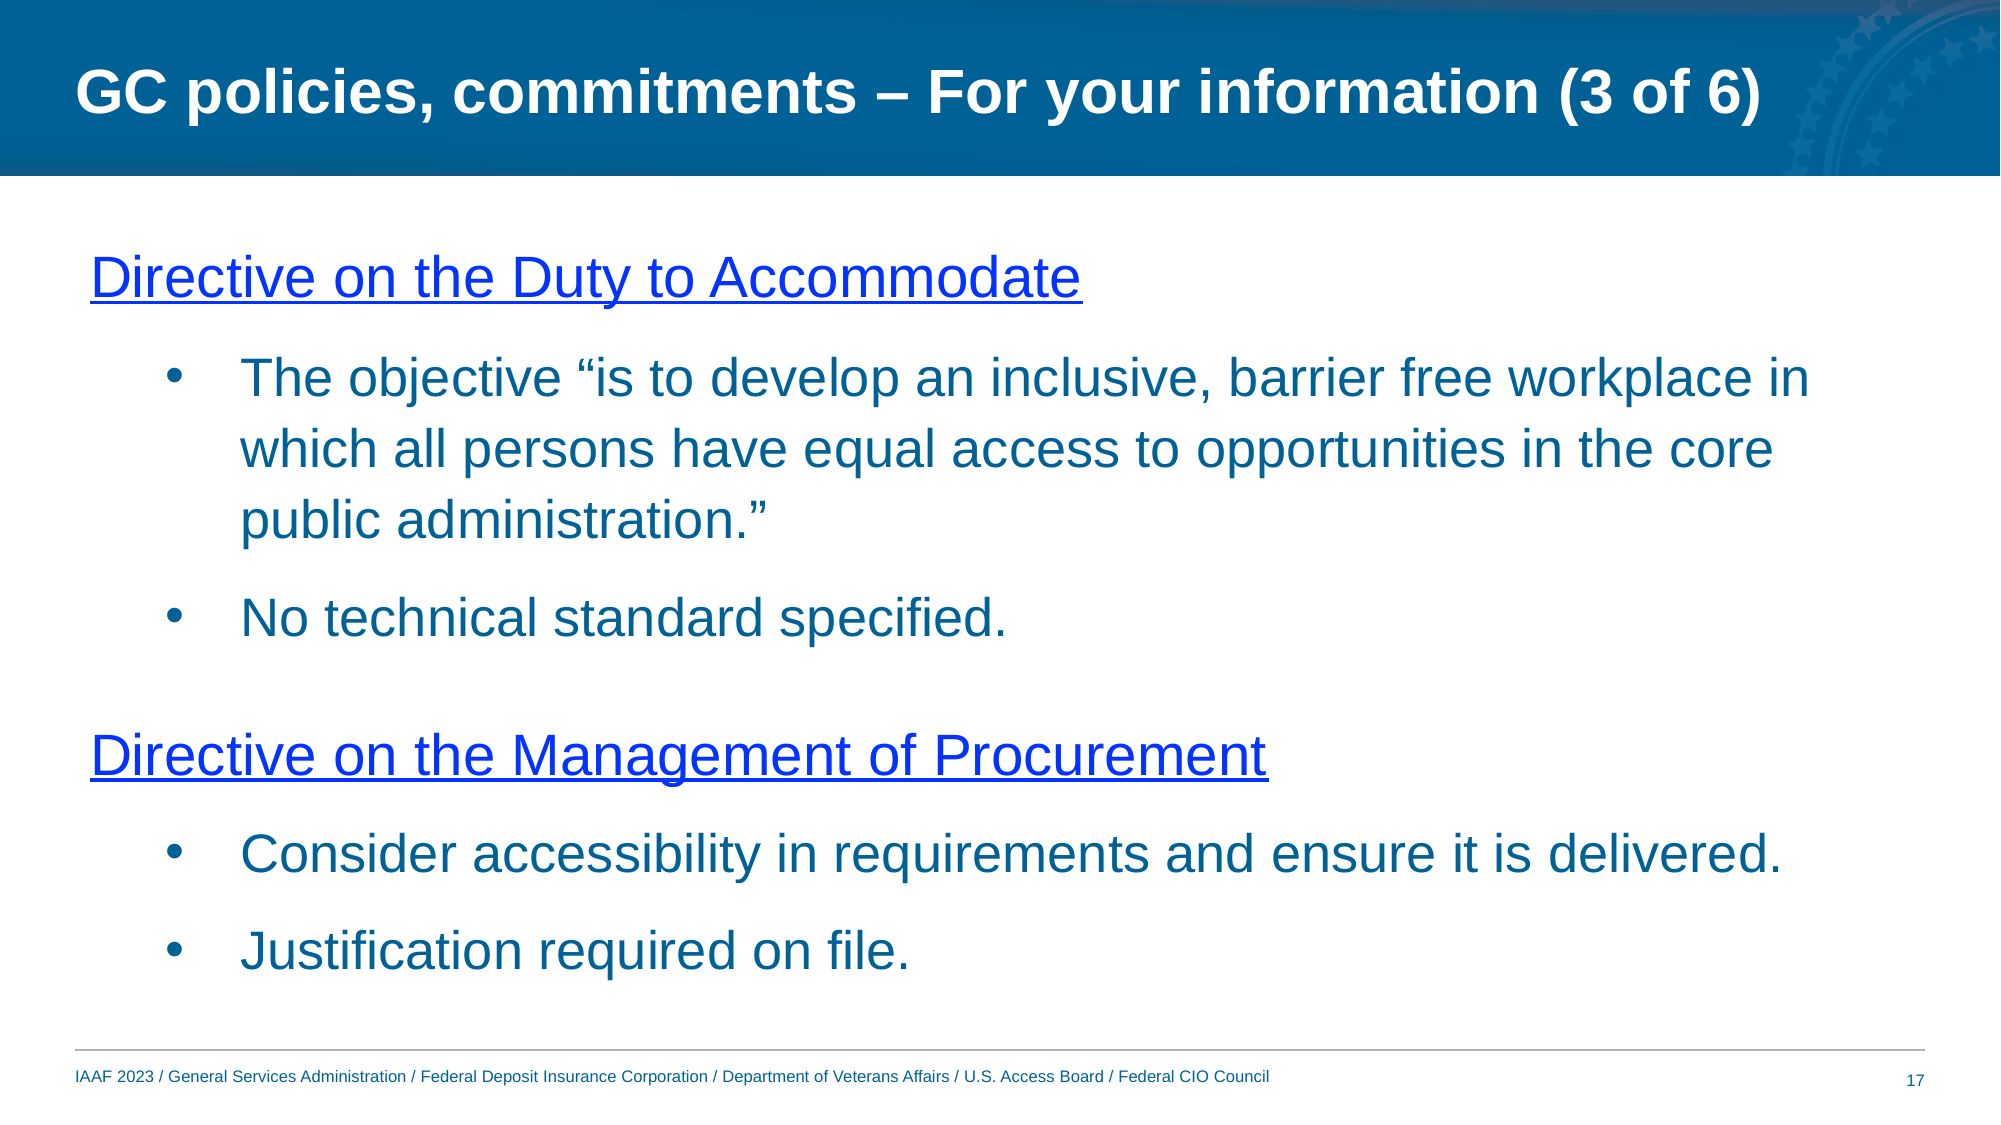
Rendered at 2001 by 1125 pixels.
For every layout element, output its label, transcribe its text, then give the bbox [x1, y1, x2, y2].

picture [0, 168, 666, 176]
picture [0, 0, 2000, 176]
title GC policies, commitments – For your information (3 of 6) [75, 52, 1800, 128]
list Directive on the Duty to Accommodate The objective “is to develop an inclusive, barrier free workplace in which all persons have equal access to opportunities in the core public administration.” No technical standard specified. Directive on the Management of Procurement Consider accessibility in requirements and ensure it is delivered. Justification required on file. [75, 224, 1925, 1035]
slide_number 17 [1880, 1065, 1925, 1095]
